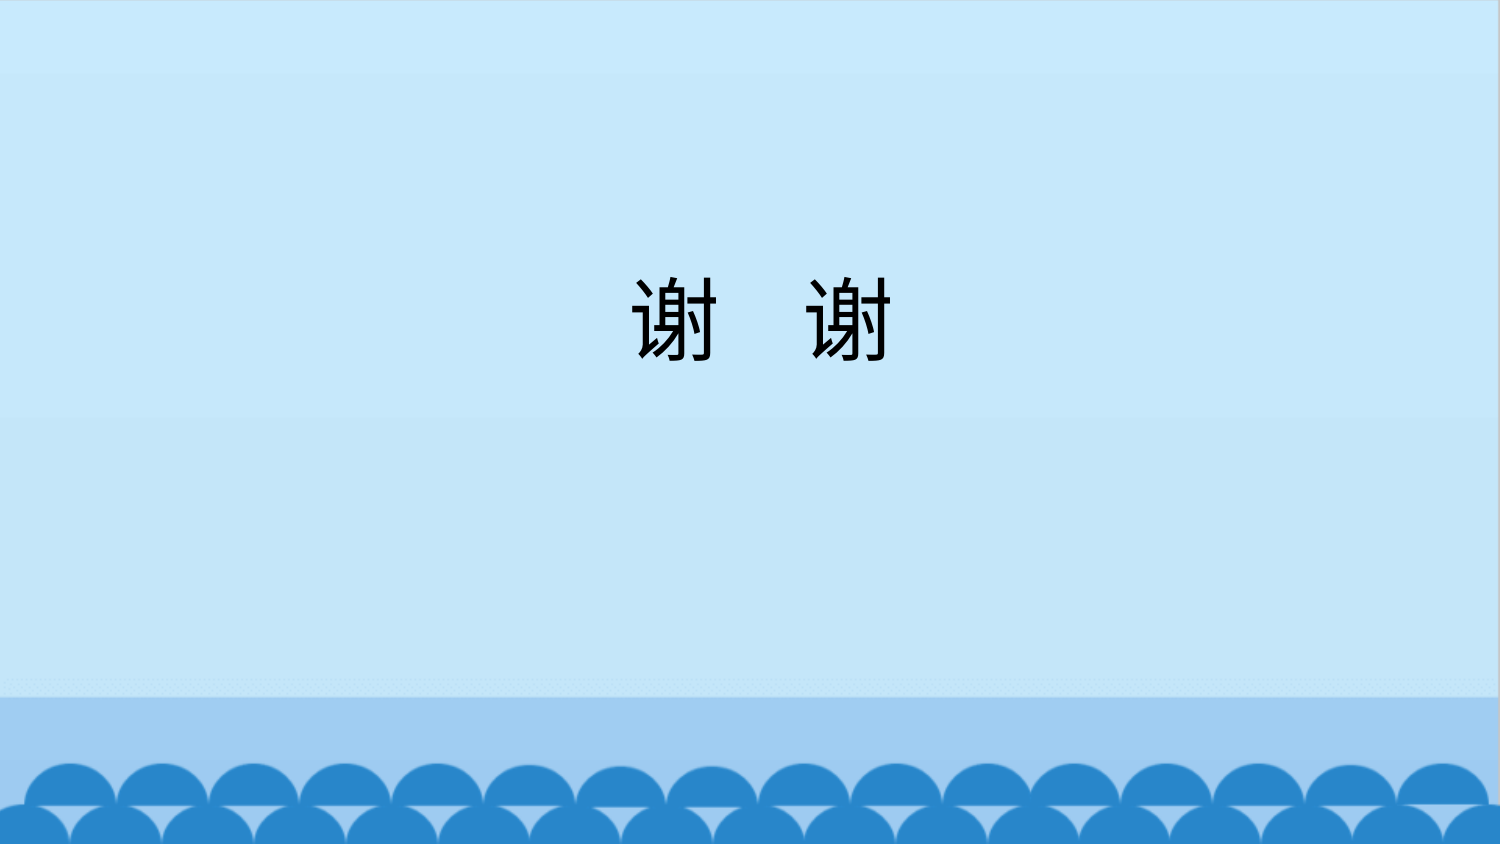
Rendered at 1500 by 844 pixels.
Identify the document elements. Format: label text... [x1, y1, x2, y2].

list 谢 谢 [336, 268, 1187, 475]
picture [0, 0, 1500, 844]
